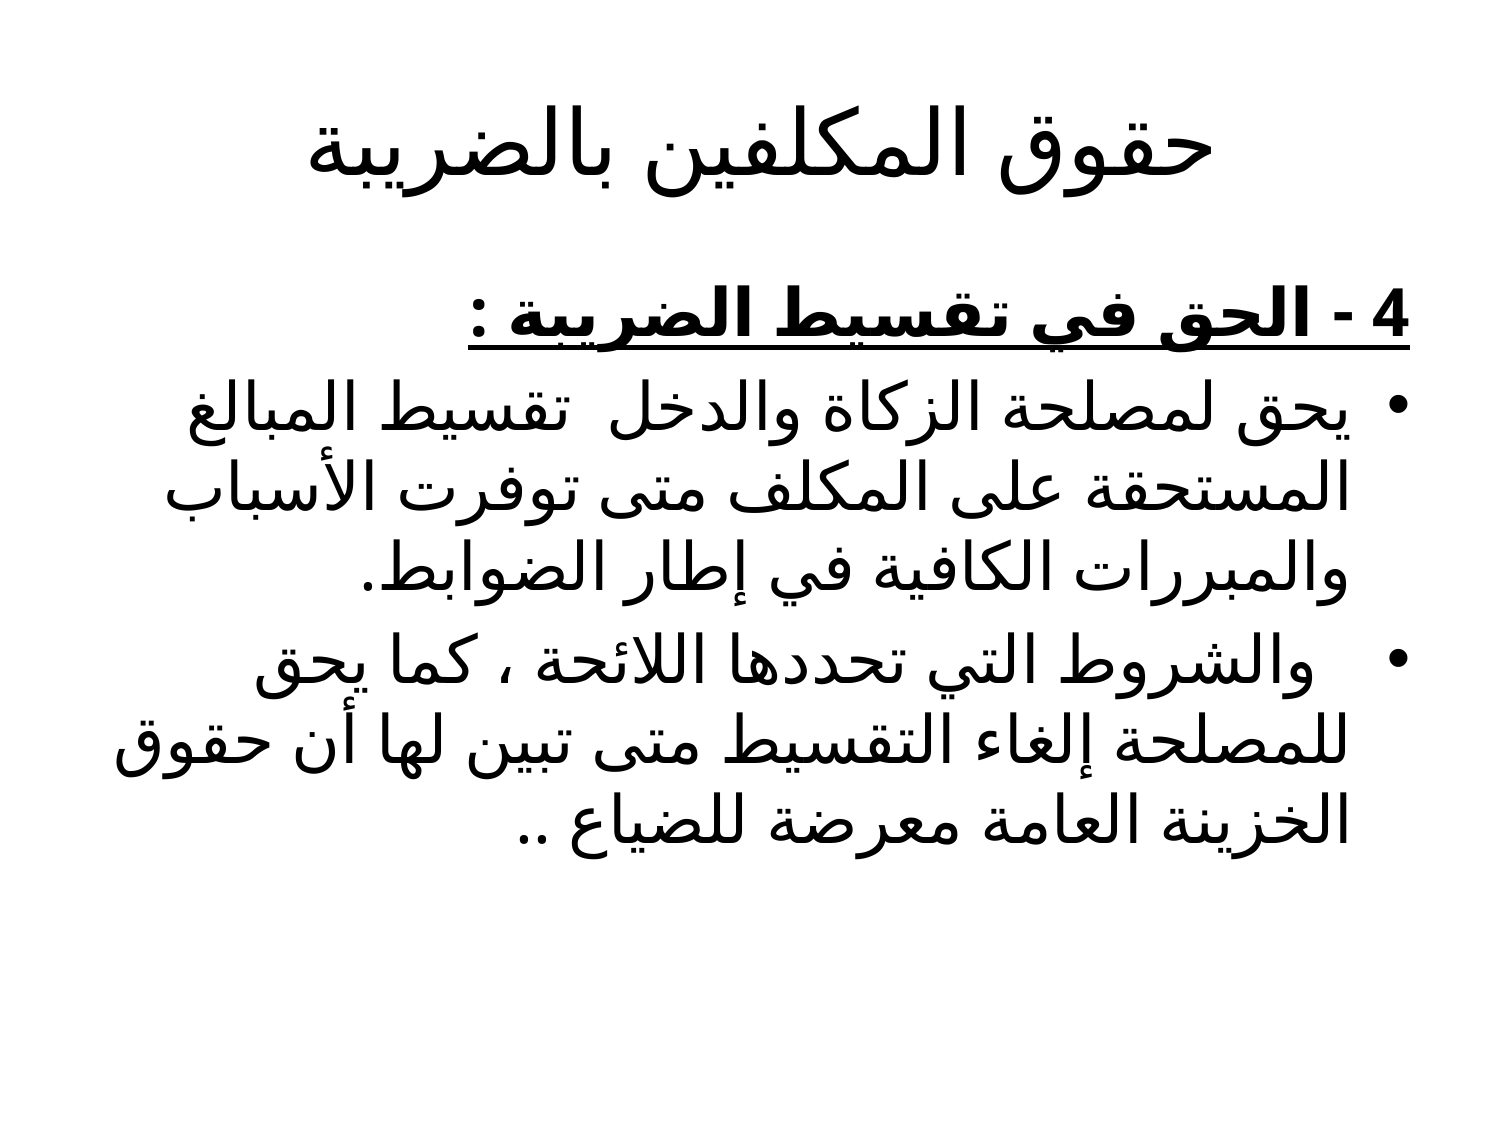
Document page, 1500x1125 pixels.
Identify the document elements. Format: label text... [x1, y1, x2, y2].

title حقوق المكلفين بالضريبة [75, 45, 1425, 233]
list 4 - الحق في تقسيط الضريبة : يحق لمصلحة الزكاة والدخل تقسيط المبالغ المستحقة على المكلف متى توفرت الأسباب والمبررات الكافية في إطار الضوابط. والشروط التي تحددها اللائحة ، كما يحق للمصلحة إلغاء التقسيط متى تبين لها أن حقوق الخزينة العامة معرضة للضياع .. [75, 262, 1425, 1005]
